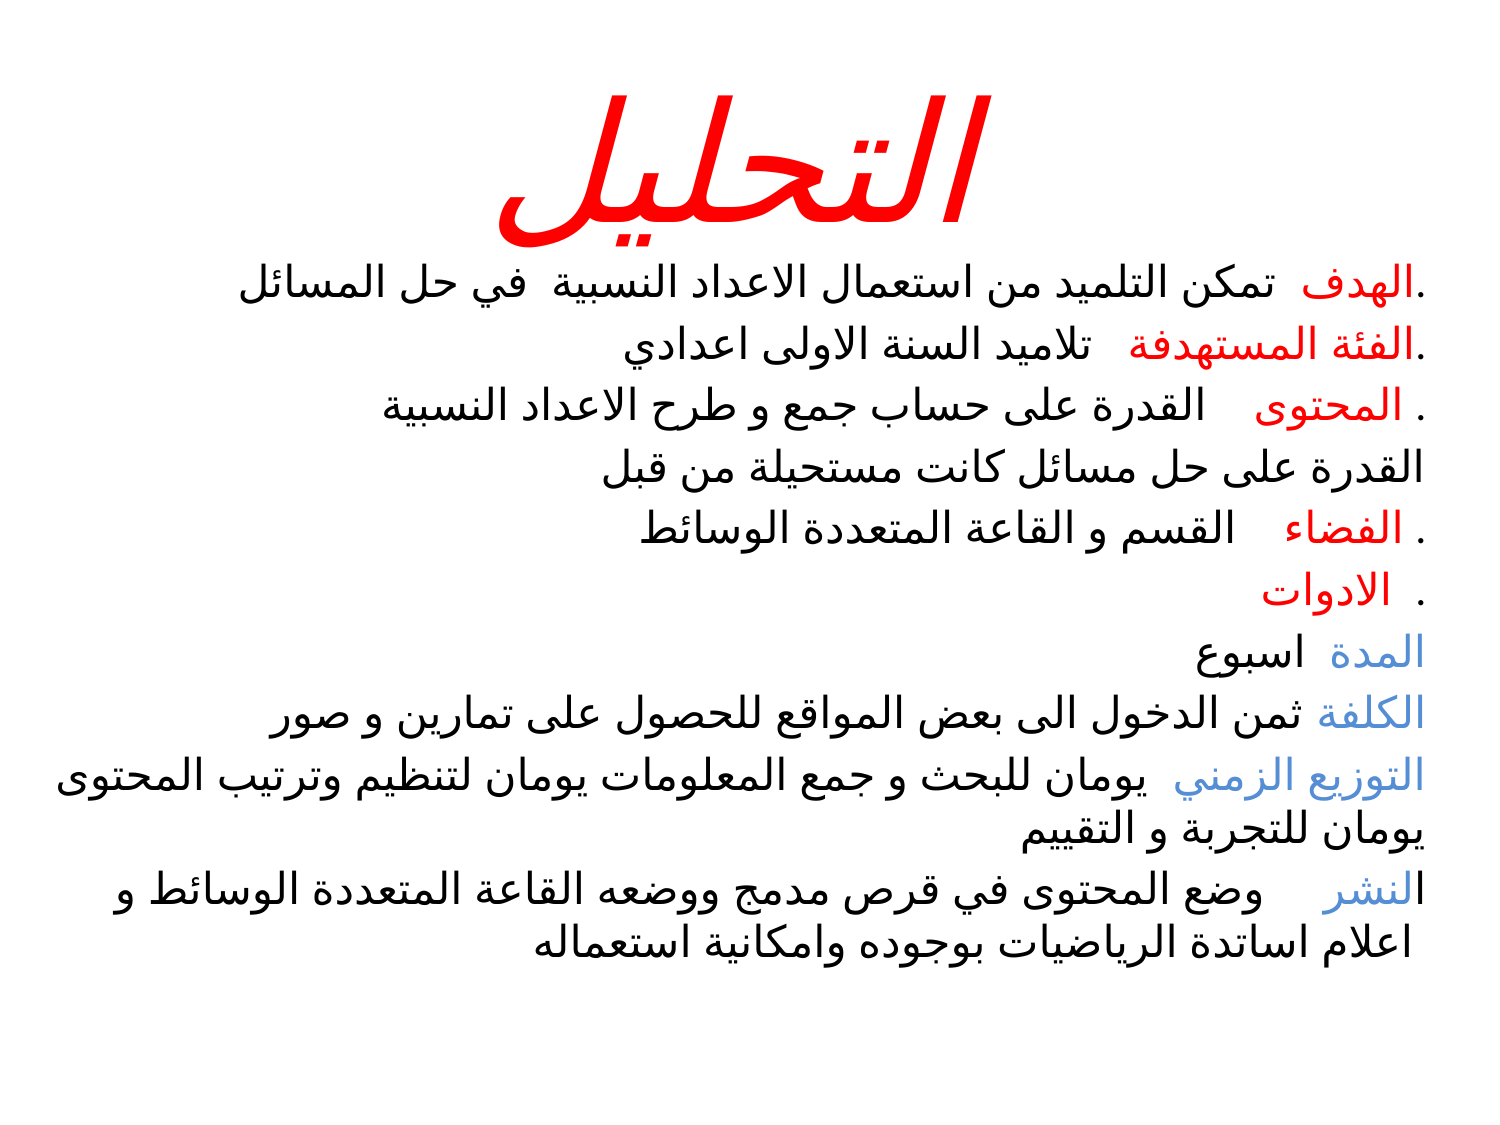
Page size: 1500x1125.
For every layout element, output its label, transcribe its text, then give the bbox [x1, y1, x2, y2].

subtitle الهدف تمكن التلميد من استعمال الاعداد النسبية في حل المسائل. الفئة المستهدفة تلاميد السنة الاولى اعدادي. المحتوى القدرة على حساب جمع و طرح الاعداد النسبية . القدرة على حل مسائل كانت مستحيلة من قبل الفضاء القسم و القاعة المتعددة الوسائط . الادوات . المدة اسبوع الكلفة ثمن الدخول الى بعض المواقع للحصول على تمارين و صور التوزيع الزمني يومان للبحث و جمع المعلومات يومان لتنظيم وترتيب المحتوى يومان للتجربة و التقييم النشر وضع المحتوى في قرص مدمج ووضعه القاعة المتعددة الوسائط و اعلام اساتدة الرياضيات بوجوده وامكانية استعماله [35, 246, 1442, 1043]
title التحليل [93, 35, 1369, 246]
